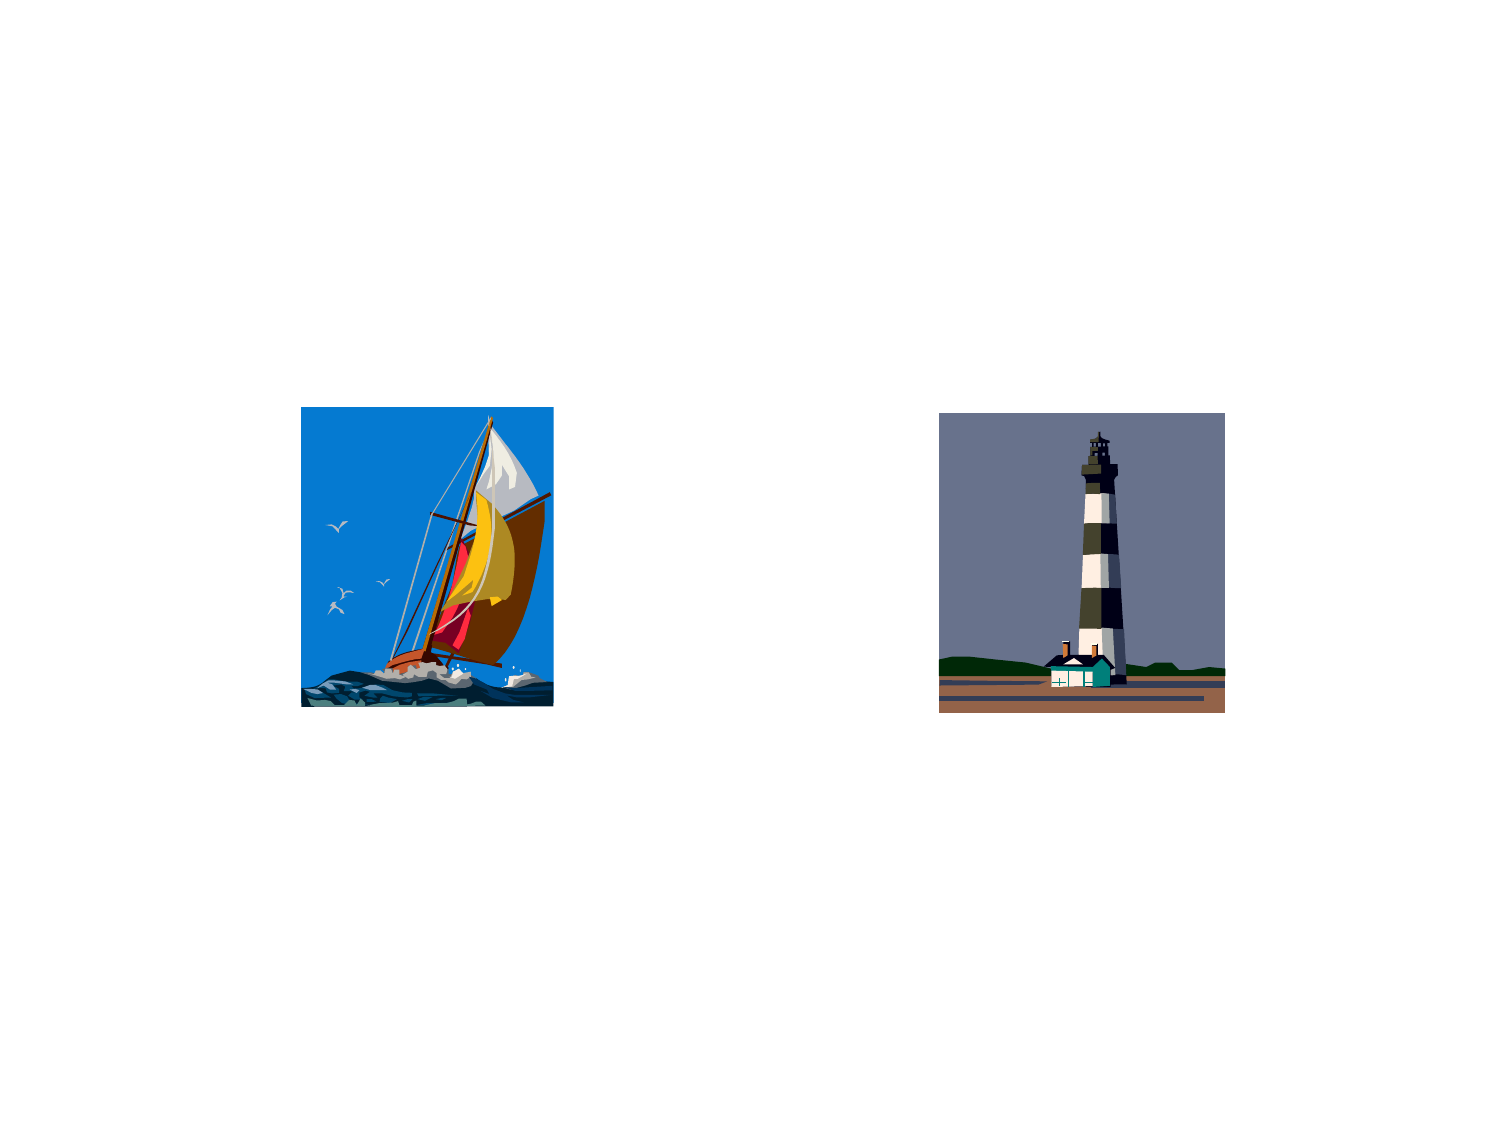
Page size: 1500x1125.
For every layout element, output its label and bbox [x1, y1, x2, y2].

picture [300, 407, 554, 708]
picture [938, 412, 1226, 713]
